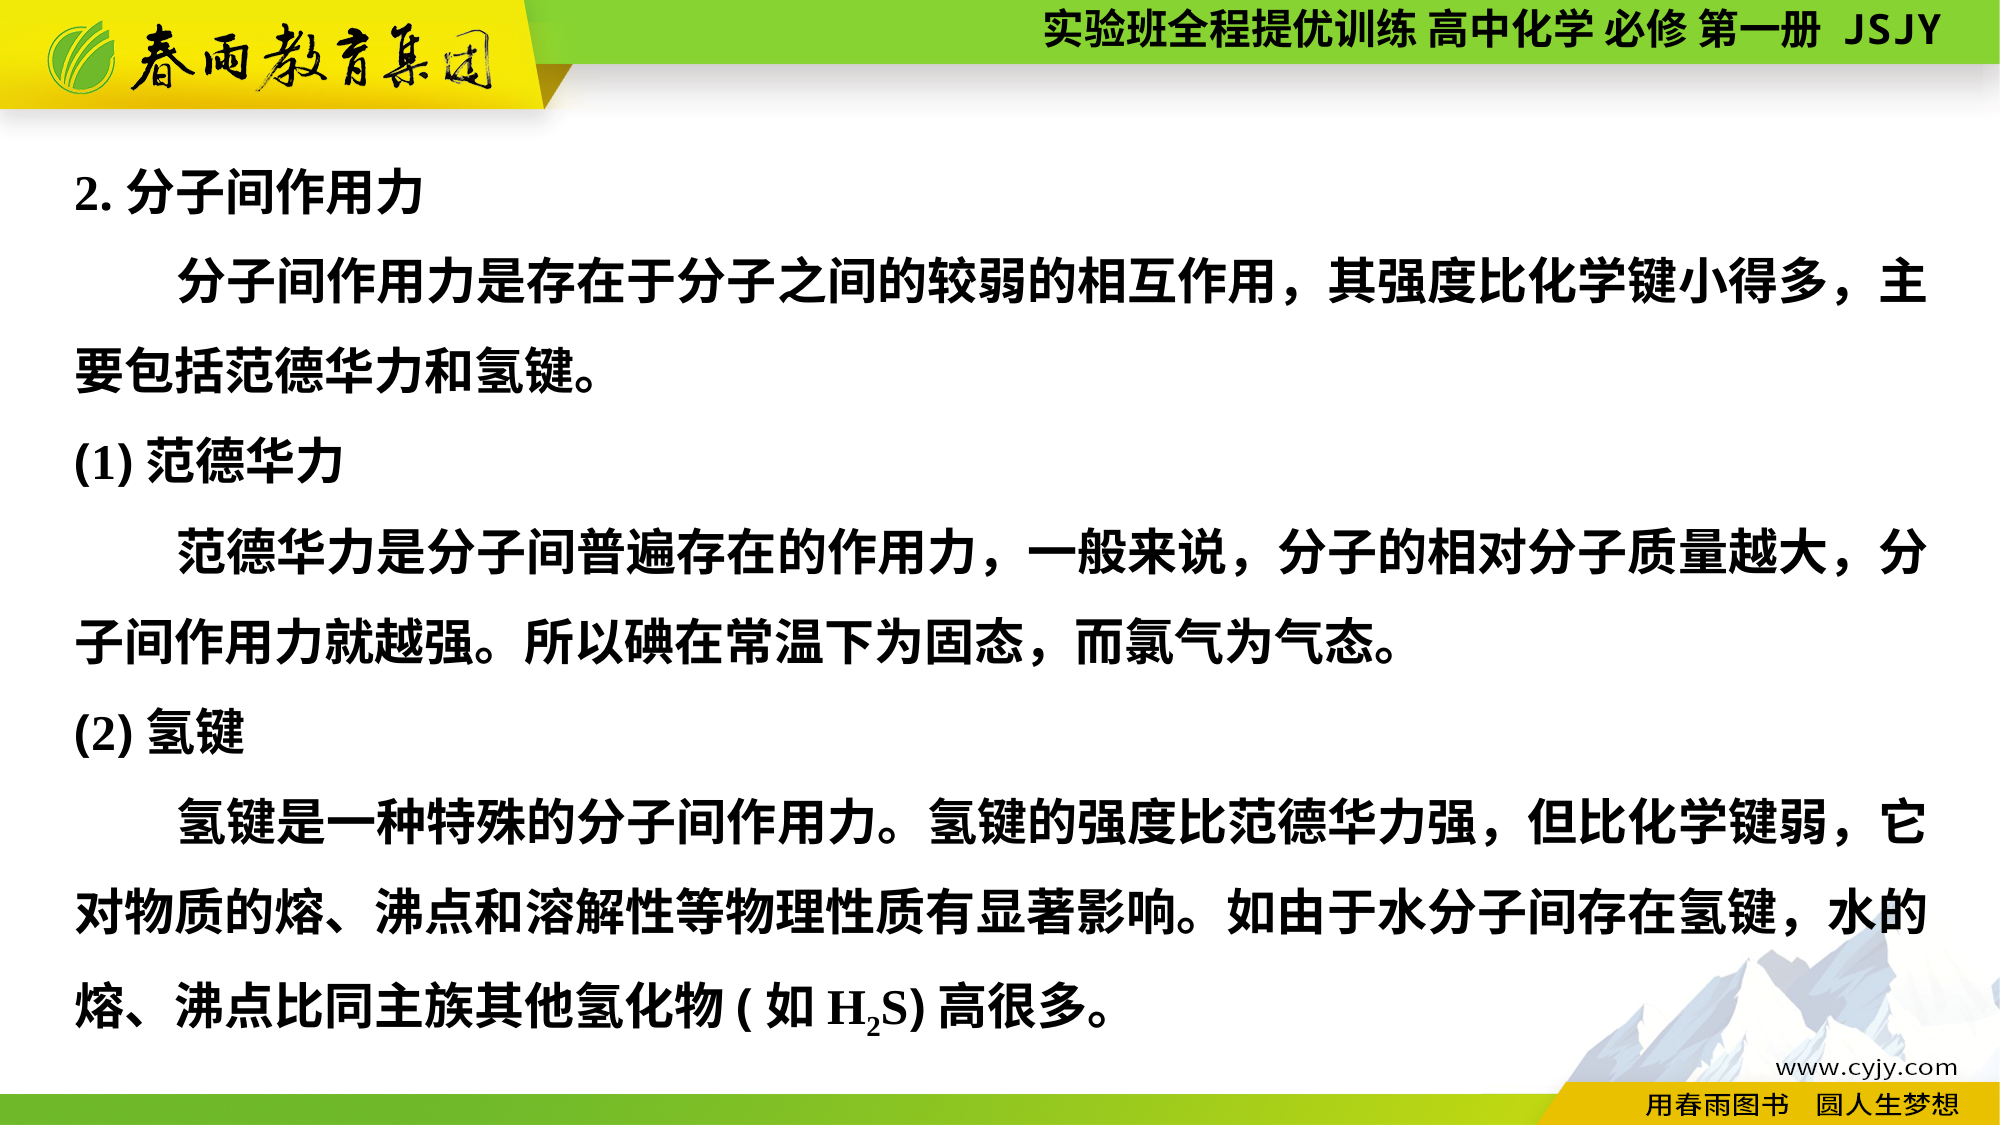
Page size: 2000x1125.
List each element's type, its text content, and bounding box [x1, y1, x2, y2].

list 2.分子间作用力 分子间作用力是存在于分子之间的较弱的相互作用，其强度比化学键小得多，主要包括范德华力和氢键。 (1)范德华力 范德华力是分子间普遍存在的作用力，一般来说，分子的相对分子质量越大，分子间作用力就越强。所以碘在常温下为固态，而氯气为气态。 (2)氢键 氢键是一种特殊的分子间作用力。氢键的强度比范德华力强，但比化学键弱，它对物质的熔、沸点和溶解性等物理性质有显著影响。如由于水分子间存在氢键，水的熔、沸点比同主族其他氢化物(如H2S)高很多。 [59, 122, 1944, 1047]
picture [0, 0, 2000, 1125]
